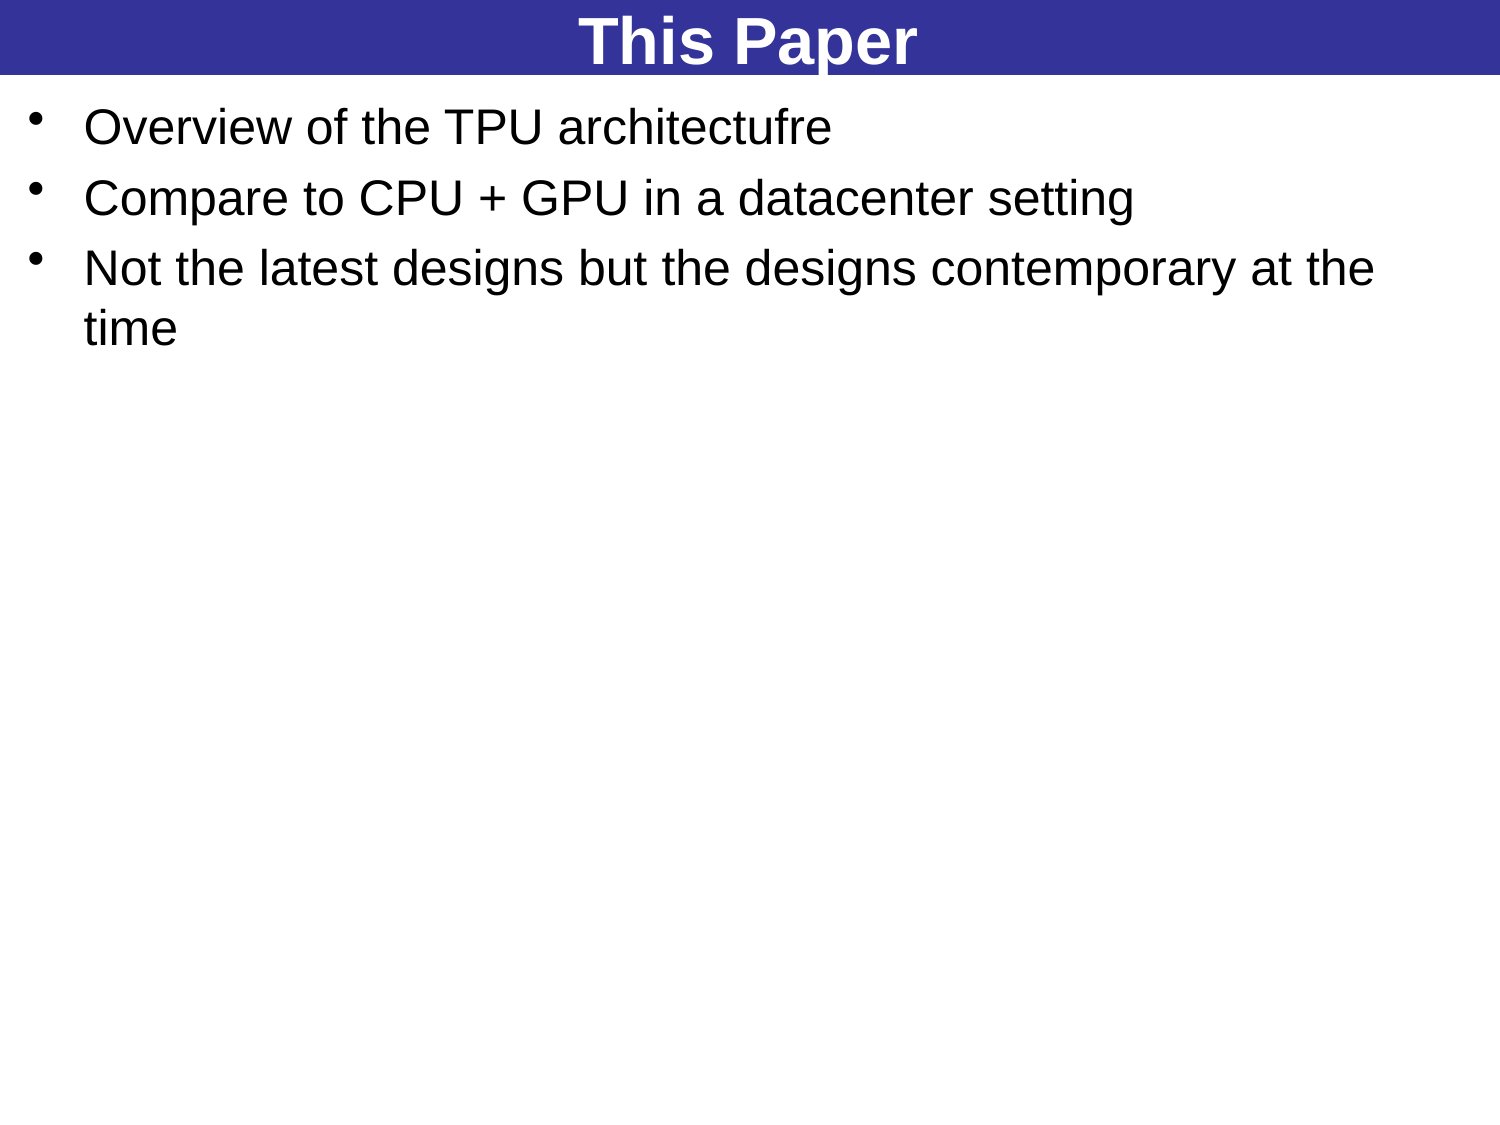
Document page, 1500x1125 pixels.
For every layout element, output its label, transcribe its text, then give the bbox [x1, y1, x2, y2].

title This Paper [0, 0, 1500, 75]
list Overview of the TPU architectufre Compare to CPU + GPU in a datacenter setting Not the latest designs but the designs contemporary at the time [12, 87, 1488, 1088]
